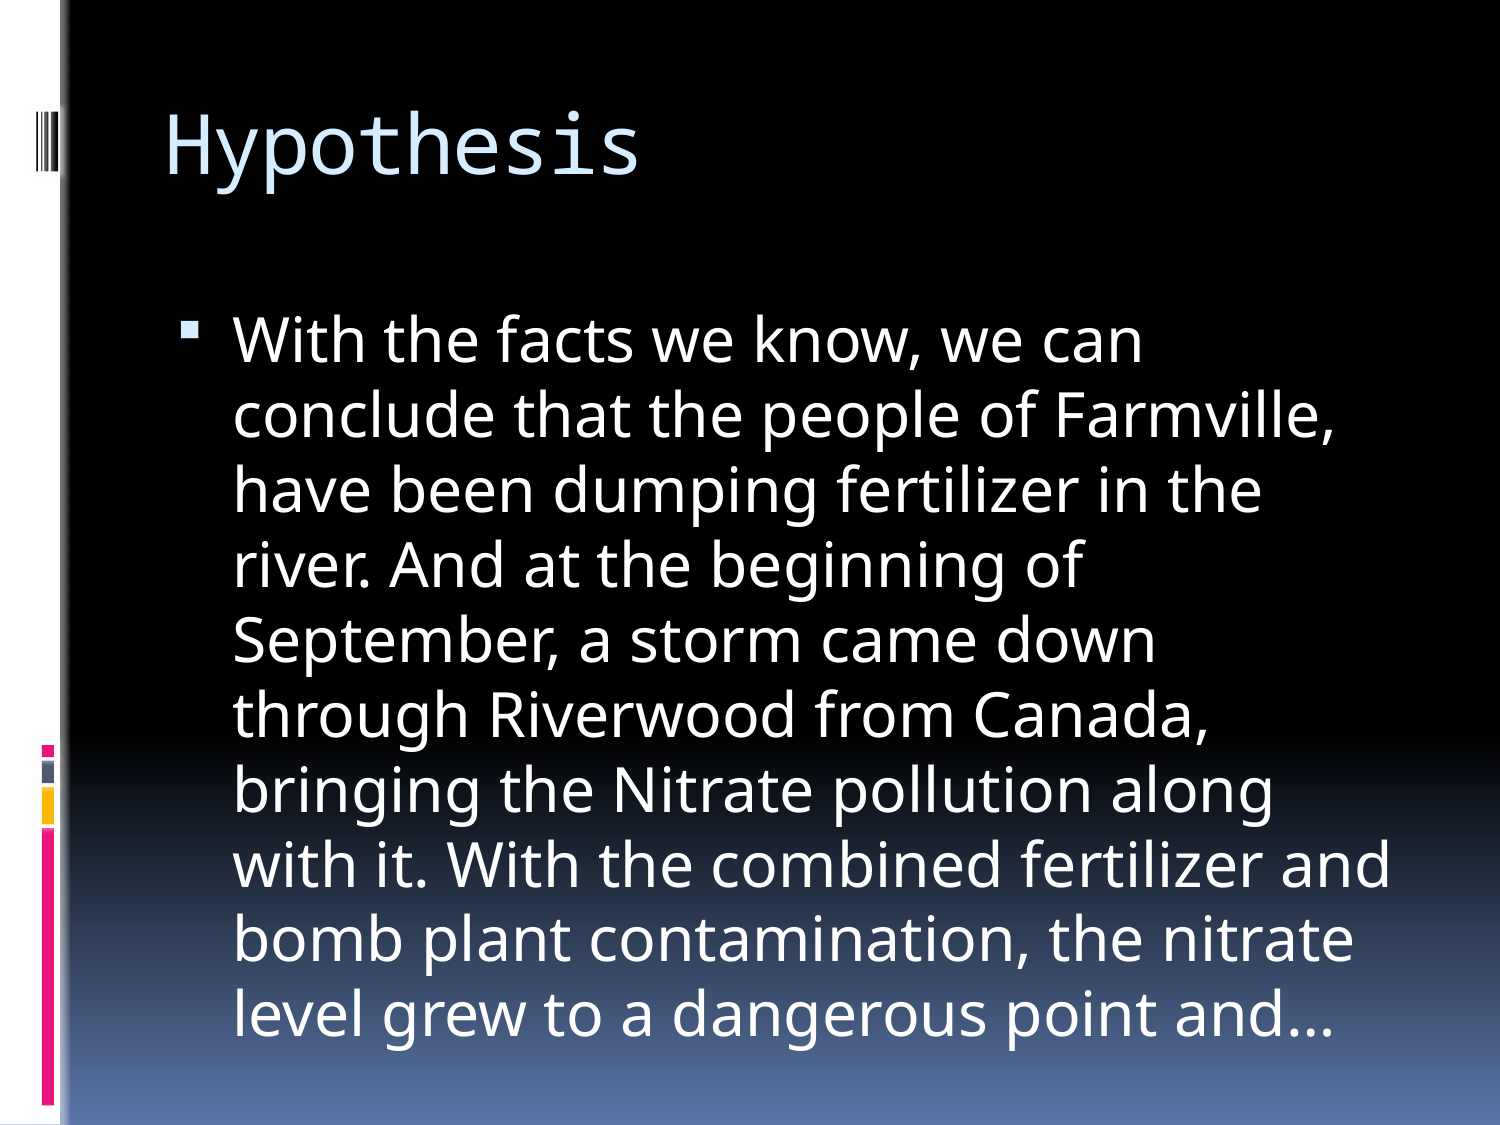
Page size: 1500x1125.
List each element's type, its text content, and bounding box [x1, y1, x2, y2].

list With the facts we know, we can conclude that the people of Farmville, have been dumping fertilizer in the river. And at the beginning of September, a storm came down through Riverwood from Canada, bringing the Nitrate pollution along with it. With the combined fertilizer and bomb plant contamination, the nitrate level grew to a dangerous point and… [150, 292, 1425, 1043]
title Hypothesis [150, 83, 1425, 234]
